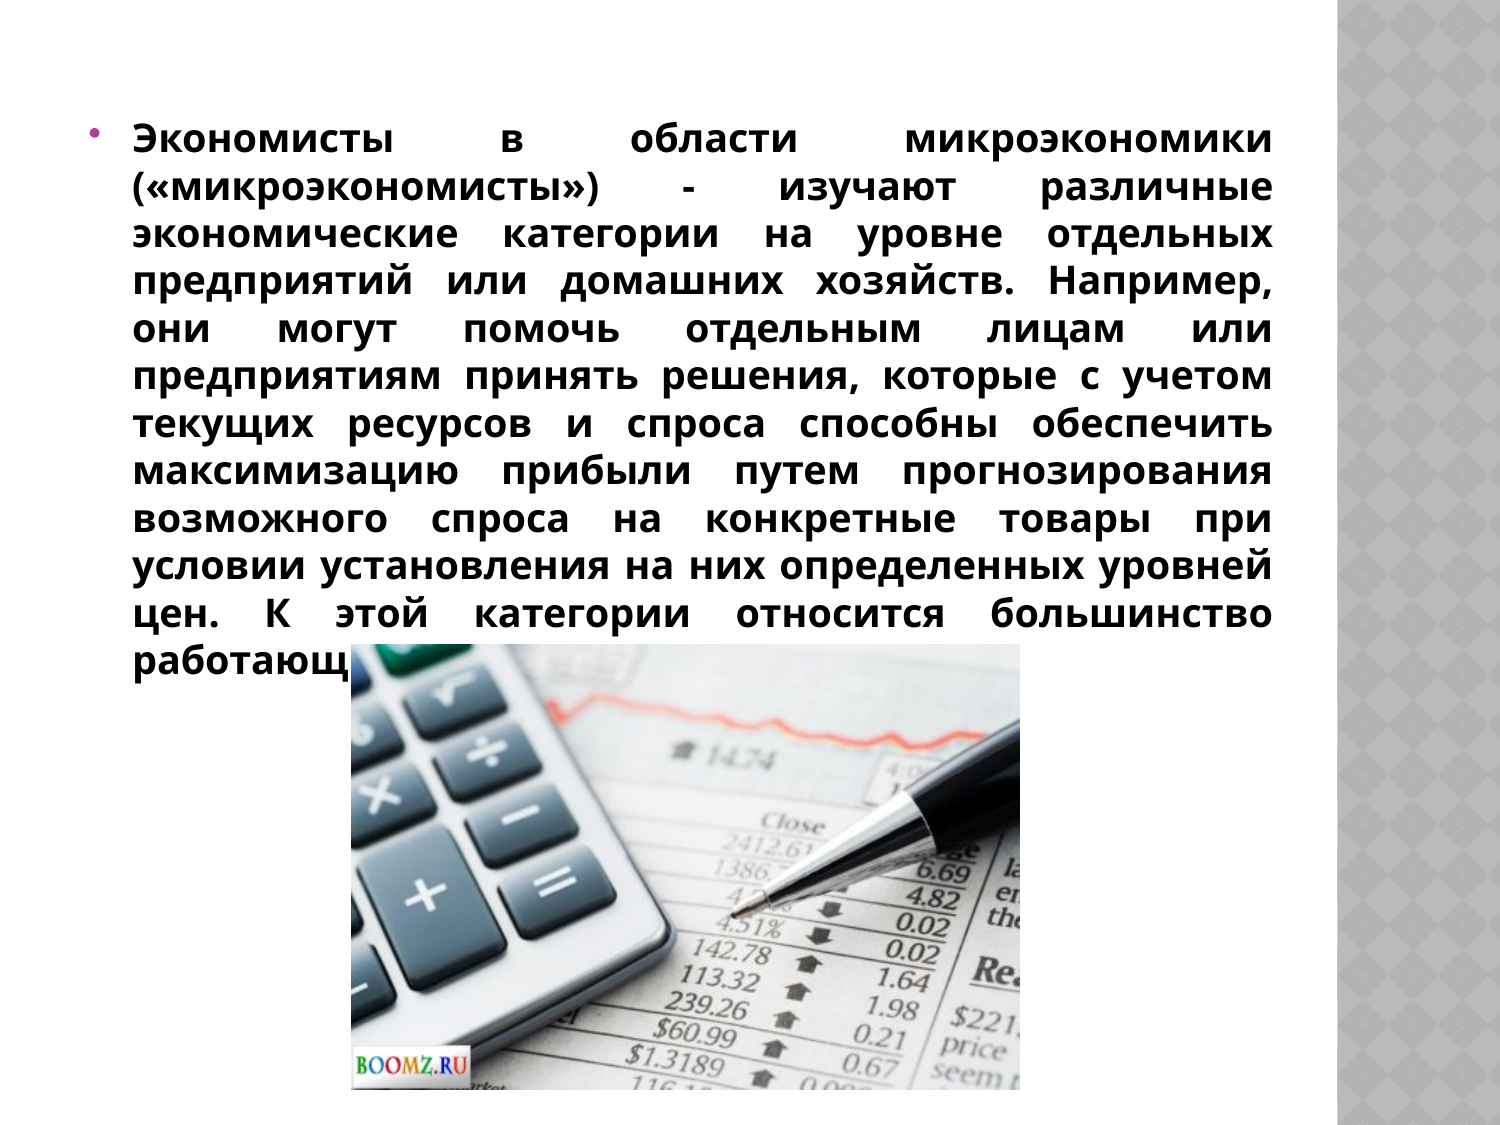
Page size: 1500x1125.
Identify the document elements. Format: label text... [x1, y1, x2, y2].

list Экономисты в области микроэкономики («микроэкономисты») - изучают различные экономические категории на уровне отдельных предприятий или домашних хозяйств. Например, они могут помочь отдельным лицам или предприятиям принять решения, которые с учетом текущих ресурсов и спроса способны обеспечить максимизацию прибыли путем прогнозирования возможного спроса на конкретные товары при условии установления на них определенных уровней цен. К этой категории относится большинство работающих экономистов. [75, 105, 1289, 693]
picture [351, 644, 1020, 1091]
